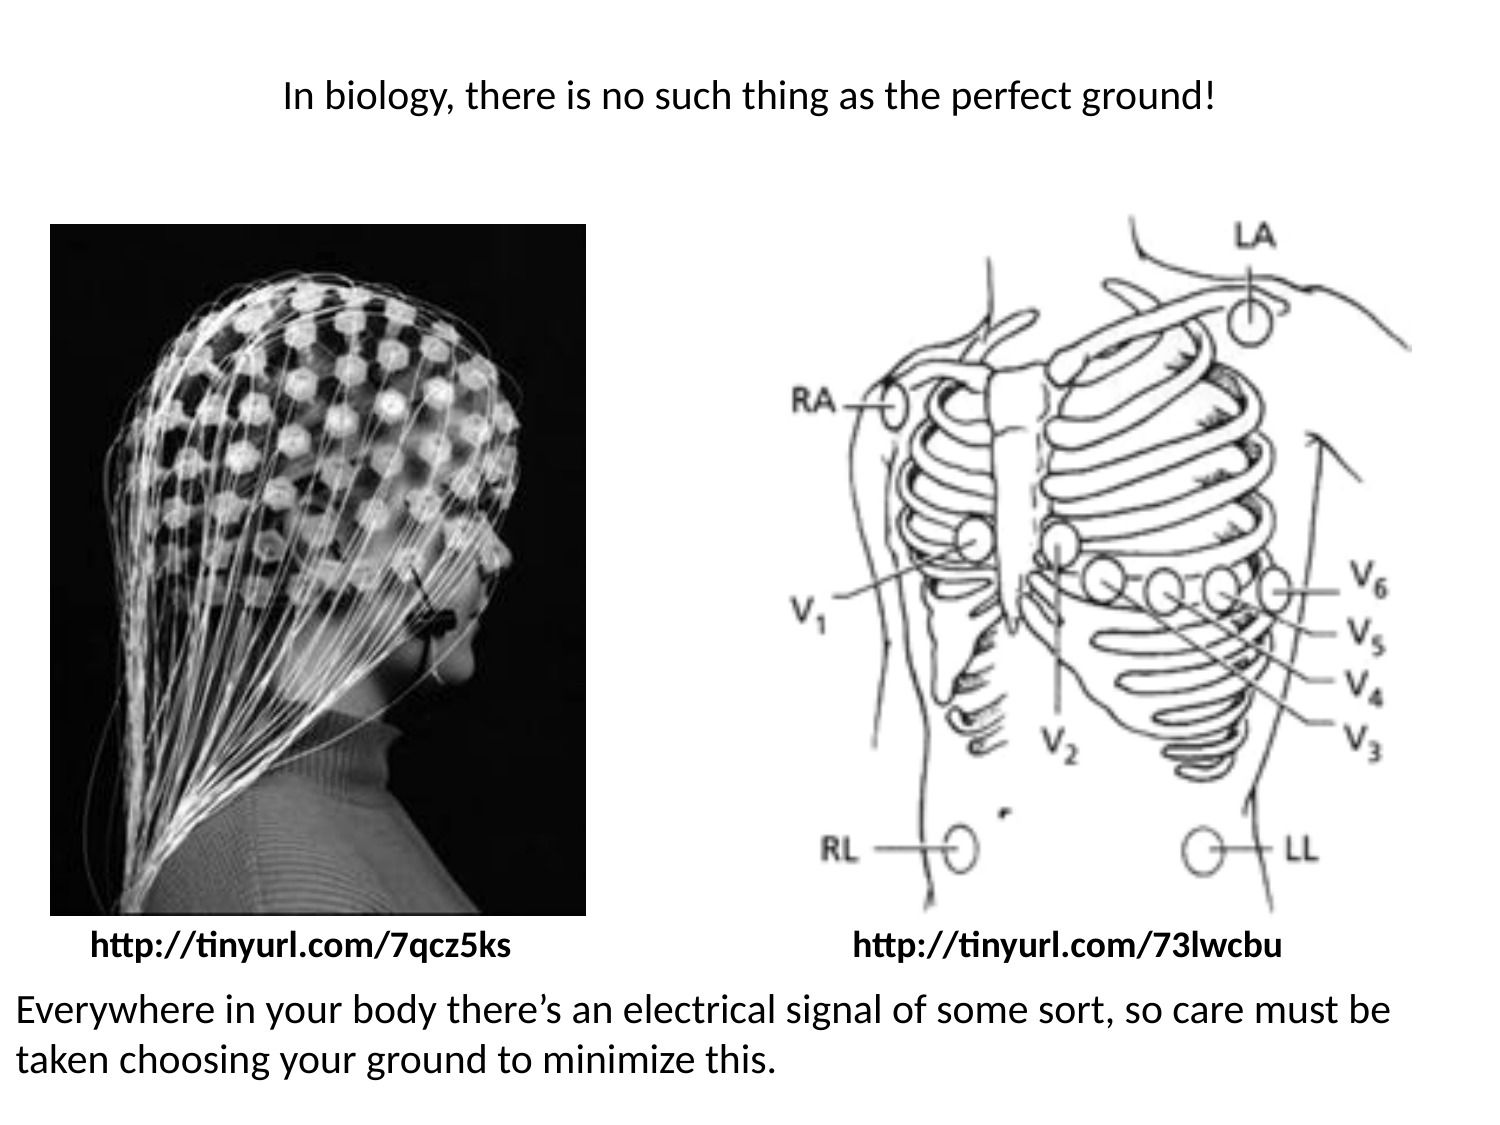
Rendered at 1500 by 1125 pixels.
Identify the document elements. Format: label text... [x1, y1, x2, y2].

text_box http://tinyurl.com/73lwcbu [837, 927, 1332, 973]
text_box Everywhere in your body there’s an electrical signal of some sort, so care must be taken choosing your ground to minimize this. [0, 974, 1500, 1090]
title In biology, there is no such thing as the perfect ground! [75, 0, 1425, 187]
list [787, 212, 1412, 918]
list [49, 224, 586, 916]
text_box http://tinyurl.com/7qcz5ks [74, 924, 571, 973]
